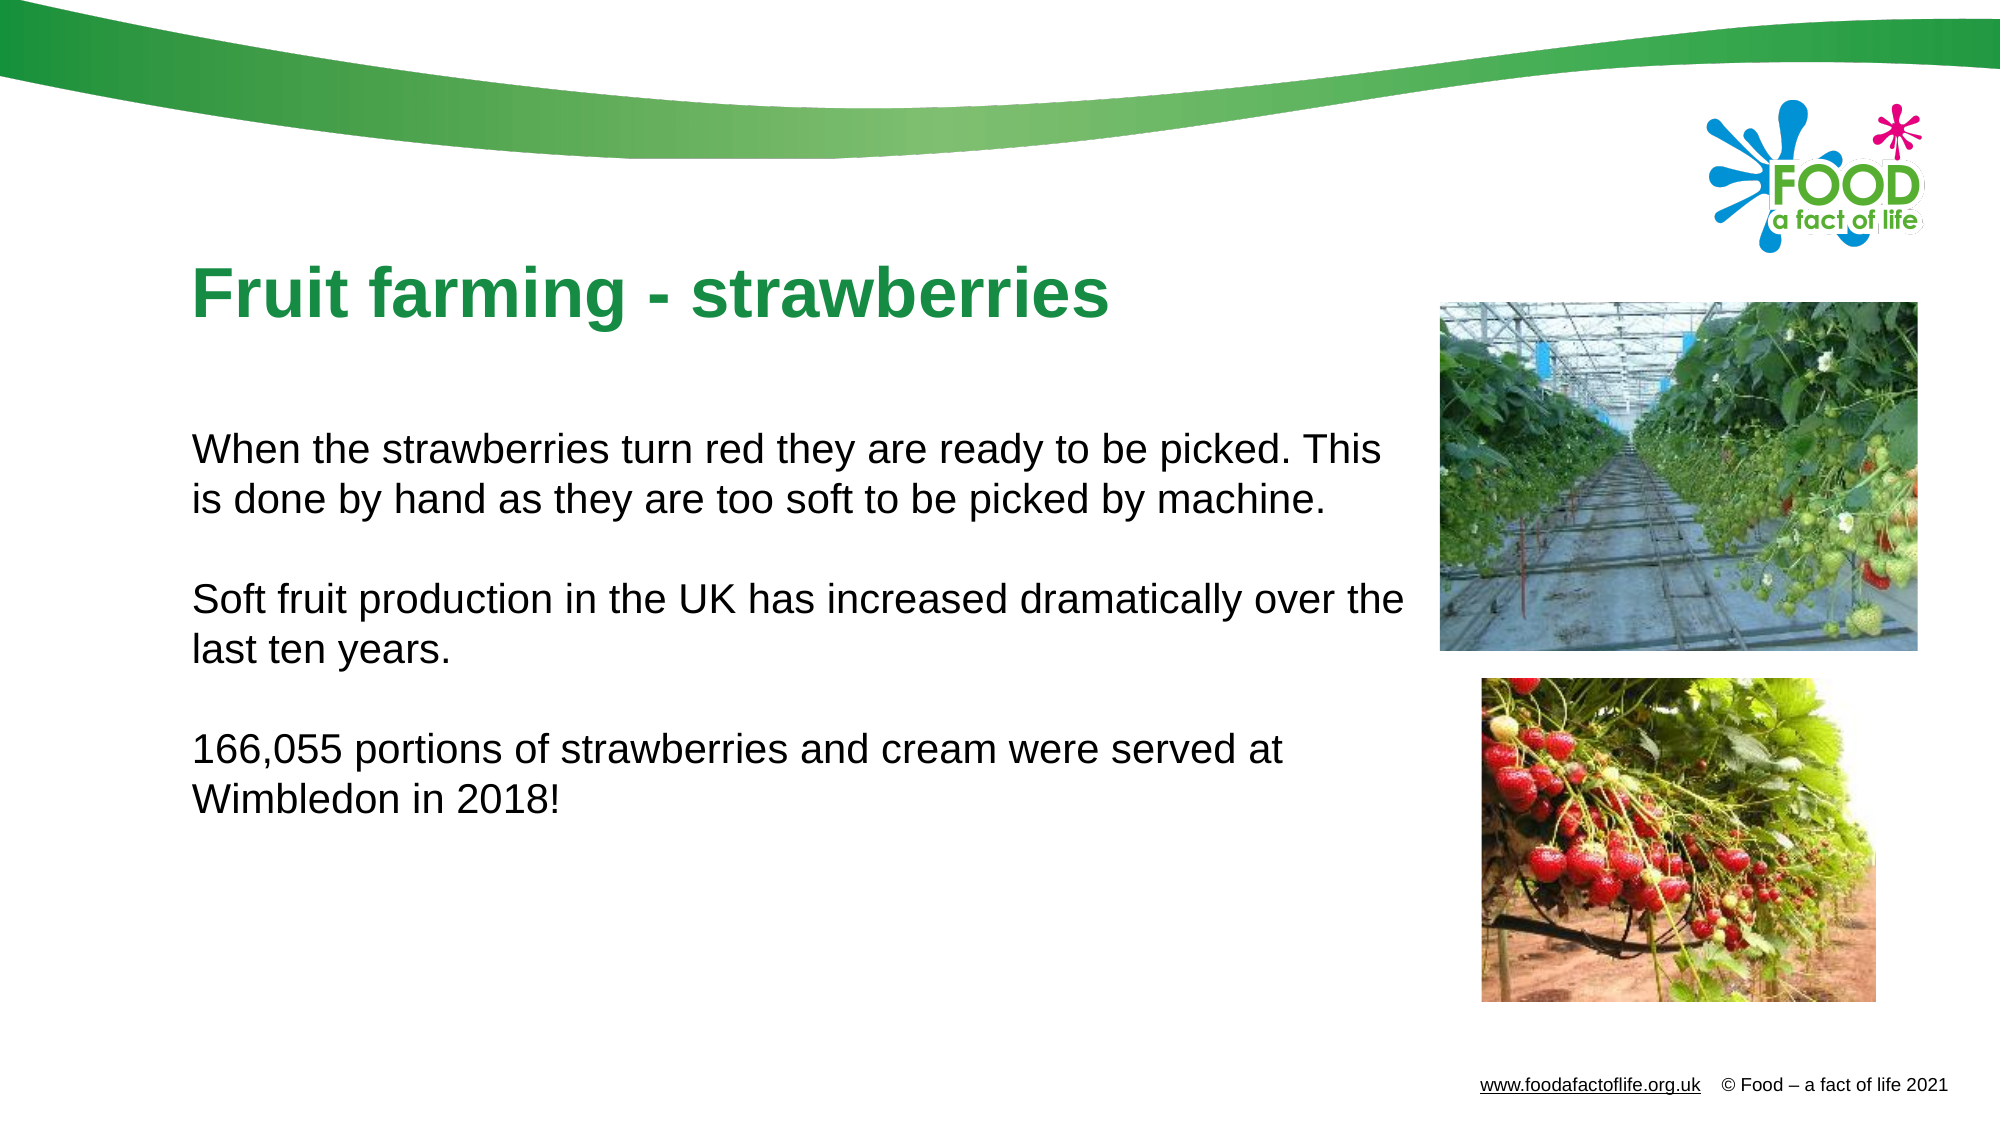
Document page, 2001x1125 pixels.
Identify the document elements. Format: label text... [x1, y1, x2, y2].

subtitle When the strawberries turn red they are ready to be picked. This is done by hand as they are too soft to be picked by machine. Soft fruit production in the UK has increased dramatically over the last ten years. 166,055 portions of strawberries and cream were served at Wimbledon in 2018! [191, 421, 1408, 1013]
picture [0, 0, 2000, 1125]
title Fruit farming - strawberries [191, 256, 1787, 375]
